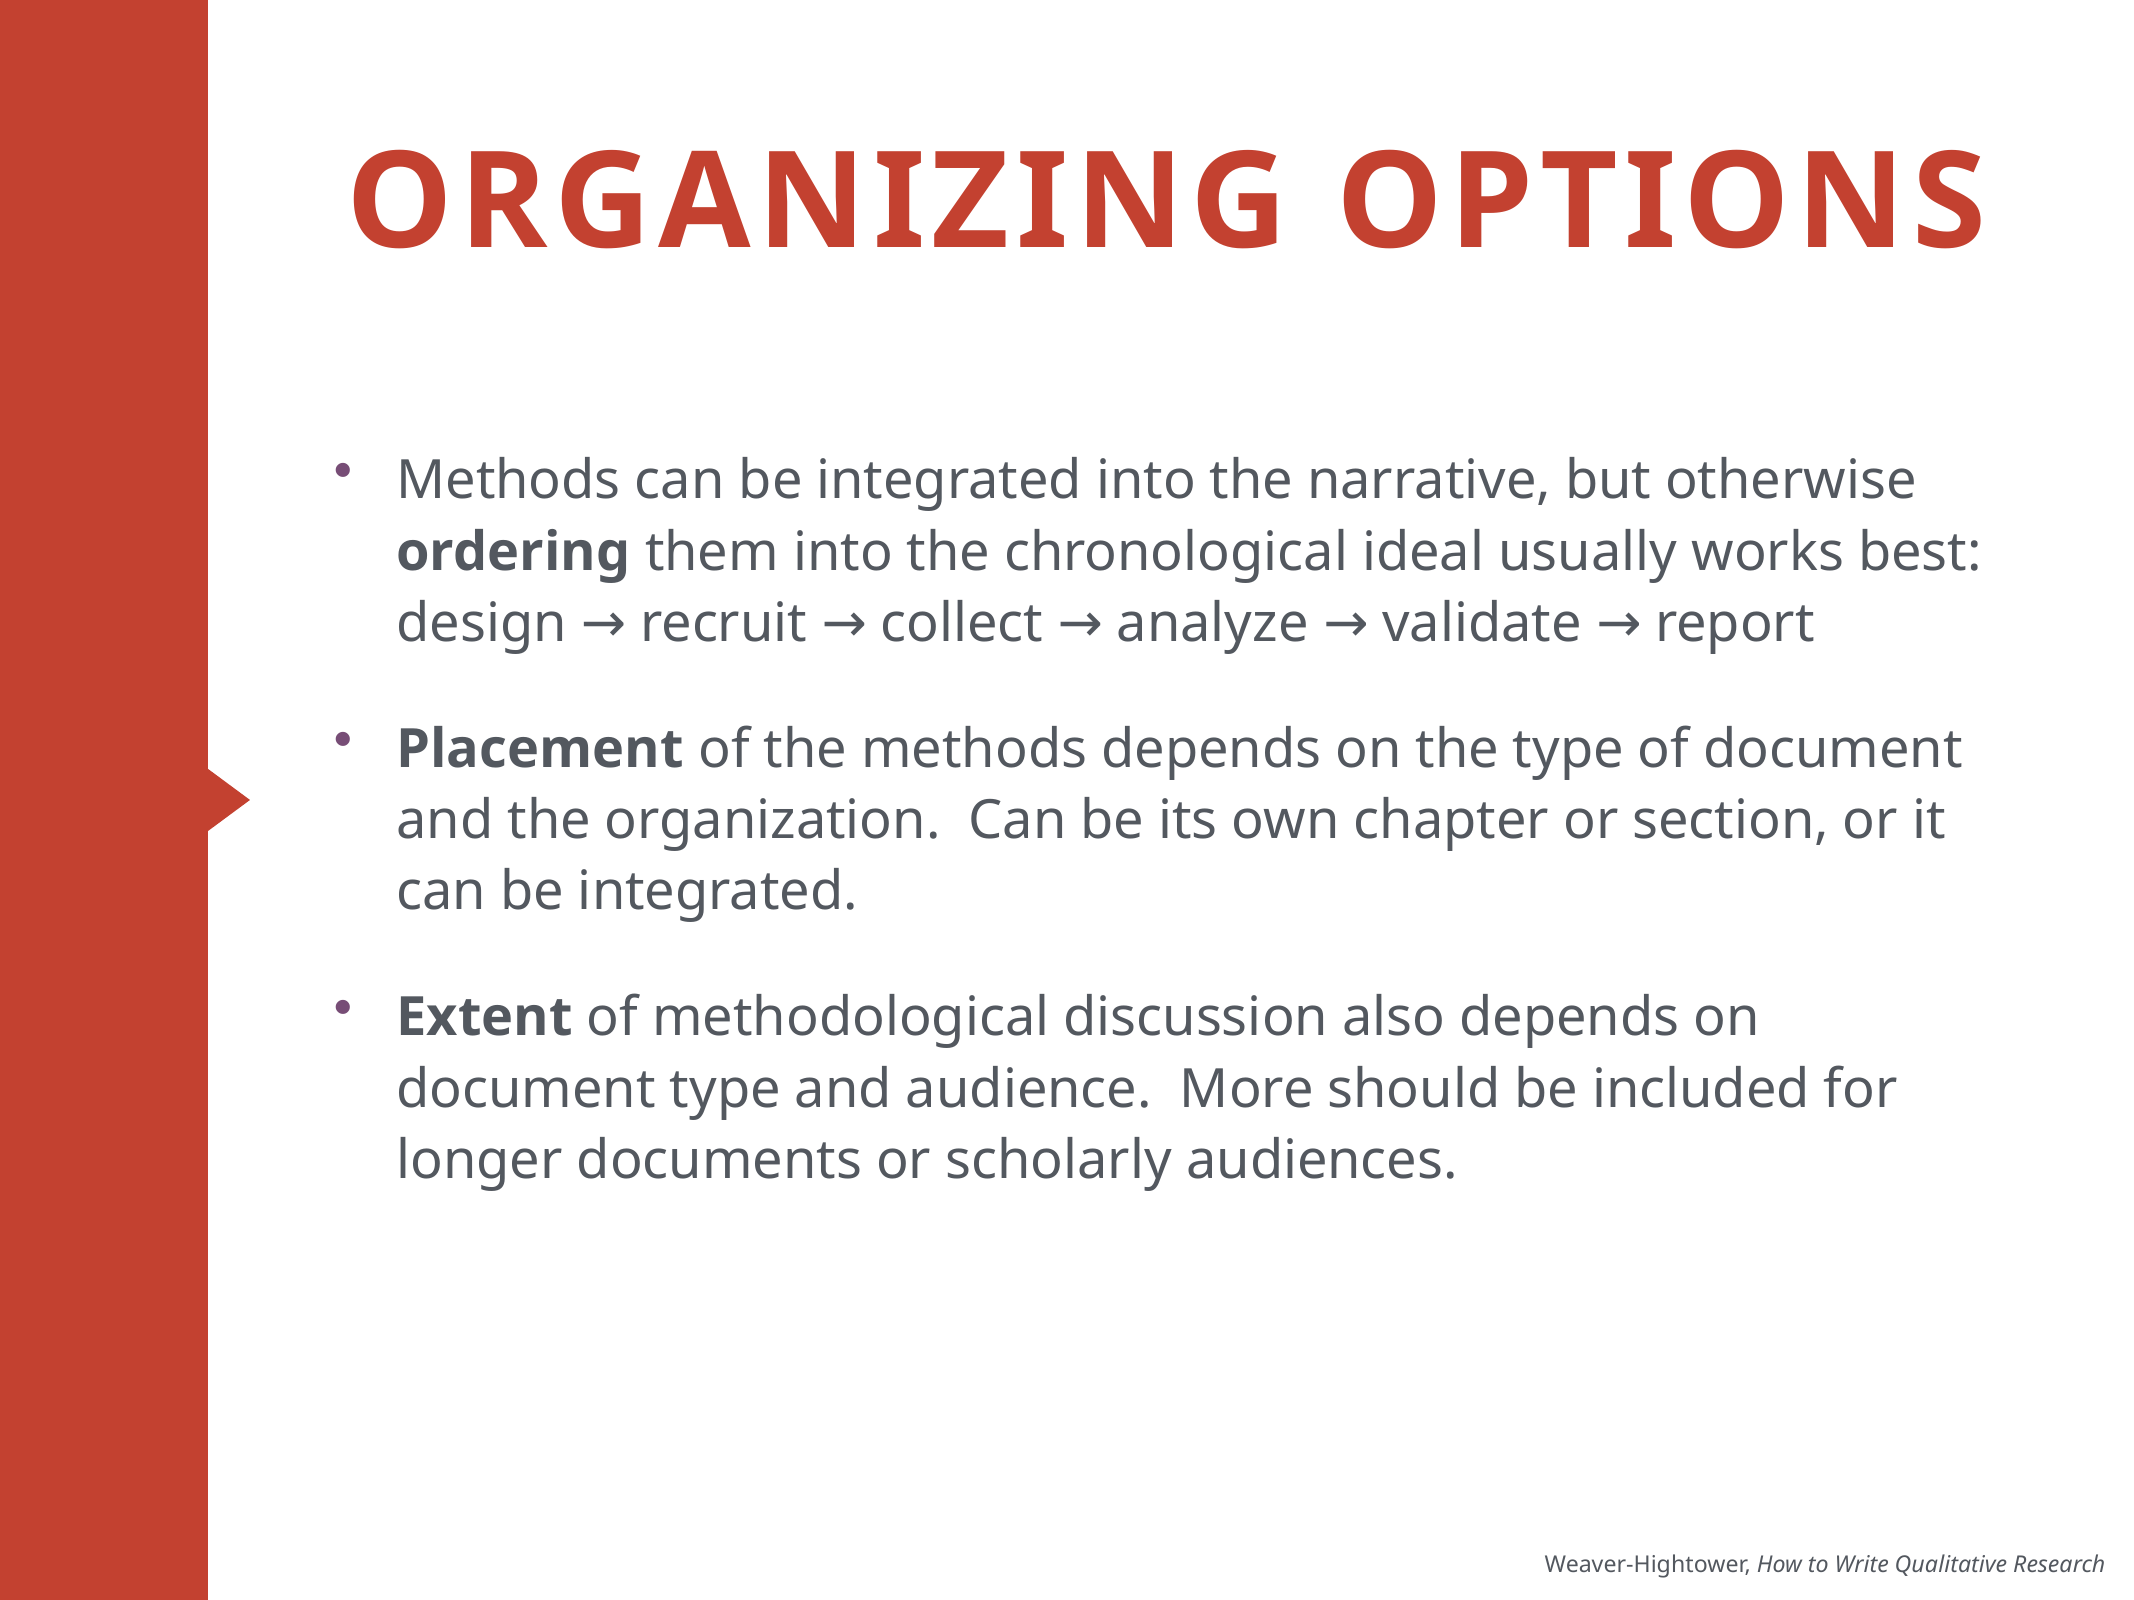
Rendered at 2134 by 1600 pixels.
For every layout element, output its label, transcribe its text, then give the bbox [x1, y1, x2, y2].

list Methods can be integrated into the narrative, but otherwise ordering them into the chronological ideal usually works best: design → recruit → collect → analyze → validate → report Placement of the methods depends on the type of document and the organization. Can be its own chapter or section, or it can be integrated. Extent of methodological discussion also depends on document type and audience. More should be included for longer documents or scholarly audiences. [333, 437, 2002, 1386]
title Organizing options [333, 103, 2002, 314]
